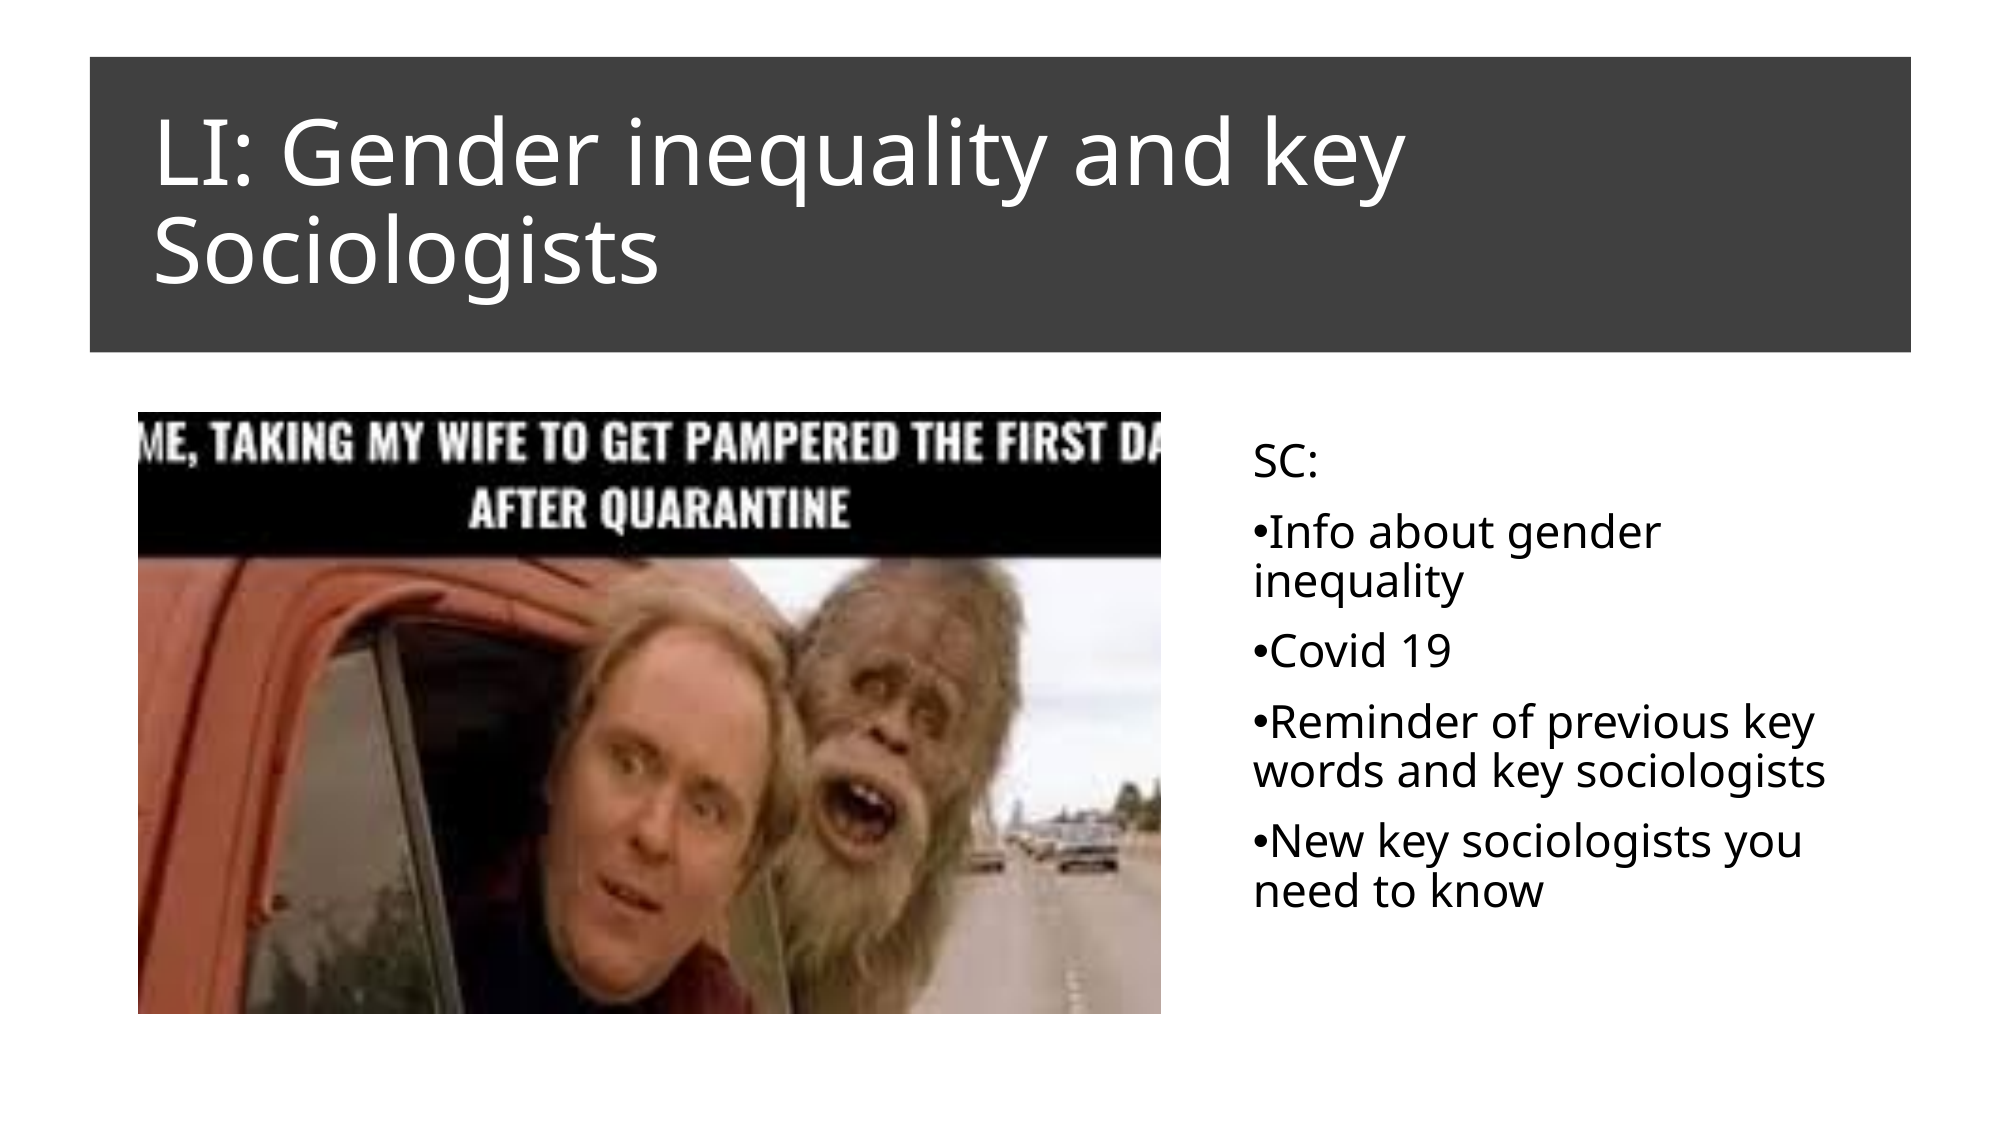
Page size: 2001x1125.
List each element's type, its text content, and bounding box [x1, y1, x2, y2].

picture [137, 412, 1161, 1014]
text_box [89, 56, 1912, 353]
subtitle SC: Info about gender inequality Covid 19 Reminder of previous key words and key sociologists New key sociologists you need to know [1237, 412, 1862, 1014]
title LI: Gender inequality and key Sociologists [137, 96, 1863, 314]
